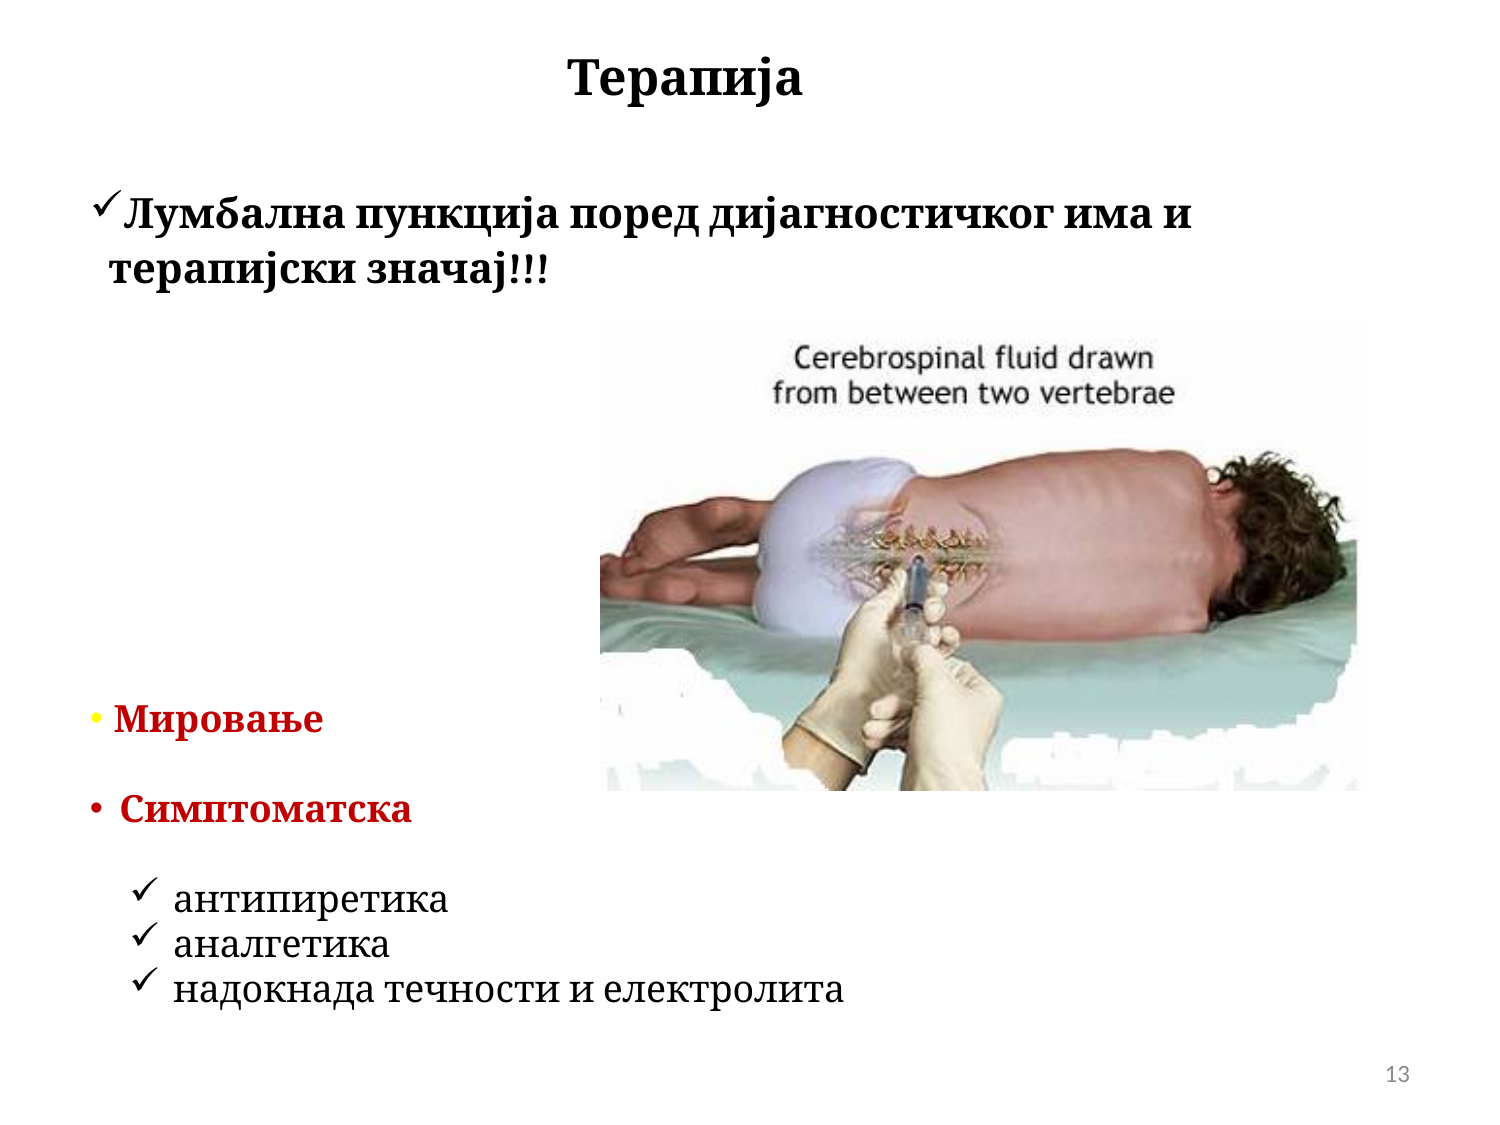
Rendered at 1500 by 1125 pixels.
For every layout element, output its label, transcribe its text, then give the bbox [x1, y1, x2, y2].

text_box Мировање Симптоматска антипиретика аналгетика надокнада течности и електролита [75, 687, 1400, 1081]
text_box Терапија [552, 37, 820, 113]
slide_number 13 [1074, 1042, 1425, 1103]
picture [599, 324, 1369, 792]
text_box Лумбална пункција поред дијагностичког има и терапијски значај!!! [75, 174, 1225, 300]
